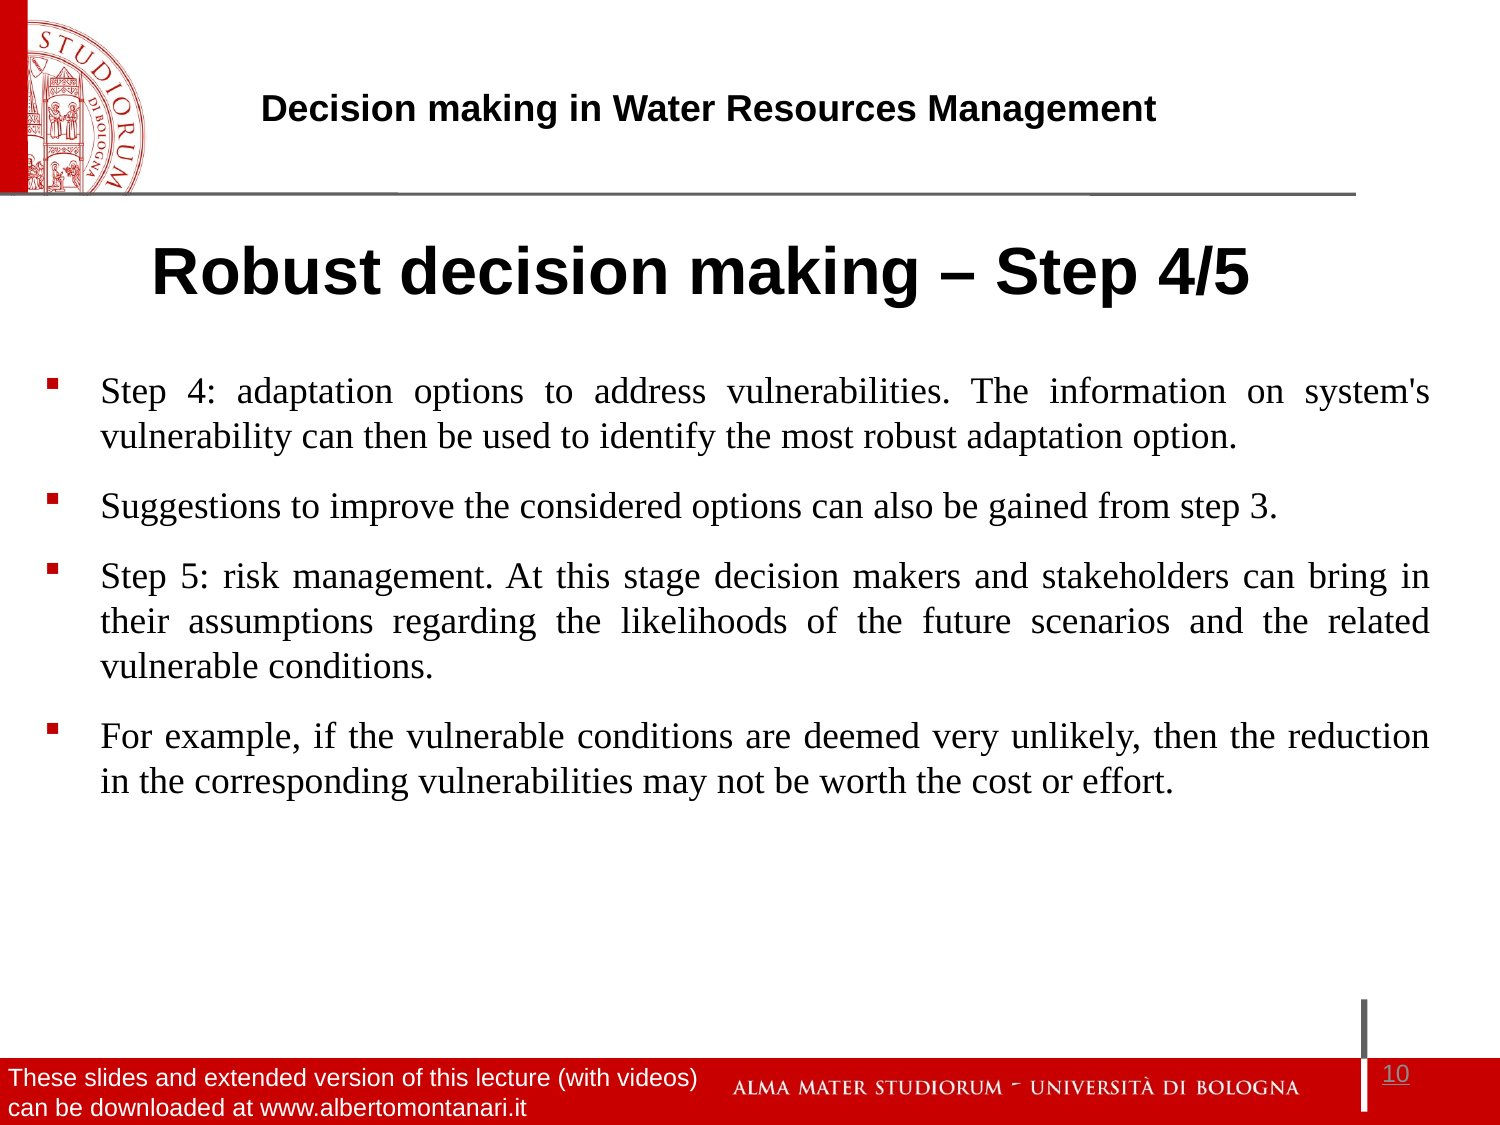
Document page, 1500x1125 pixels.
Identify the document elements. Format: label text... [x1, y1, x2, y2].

list Step 4: adaptation options to address vulnerabilities. The information on system's vulnerability can then be used to identify the most robust adaptation option. Suggestions to improve the considered options can also be gained from step 3. Step 5: risk management. At this stage decision makers and stakeholders can bring in their assumptions regarding the likelihoods of the future scenarios and the related vulnerable conditions. For example, if the vulnerable conditions are deemed very unlikely, then the reduction in the corresponding vulnerabilities may not be worth the cost or effort. [29, 358, 1447, 1011]
picture [0, 1058, 1500, 1125]
picture [28, 16, 151, 192]
text_box Robust decision making – Step 4/5 [105, 220, 1298, 316]
slide_number 10 [1074, 1042, 1425, 1103]
